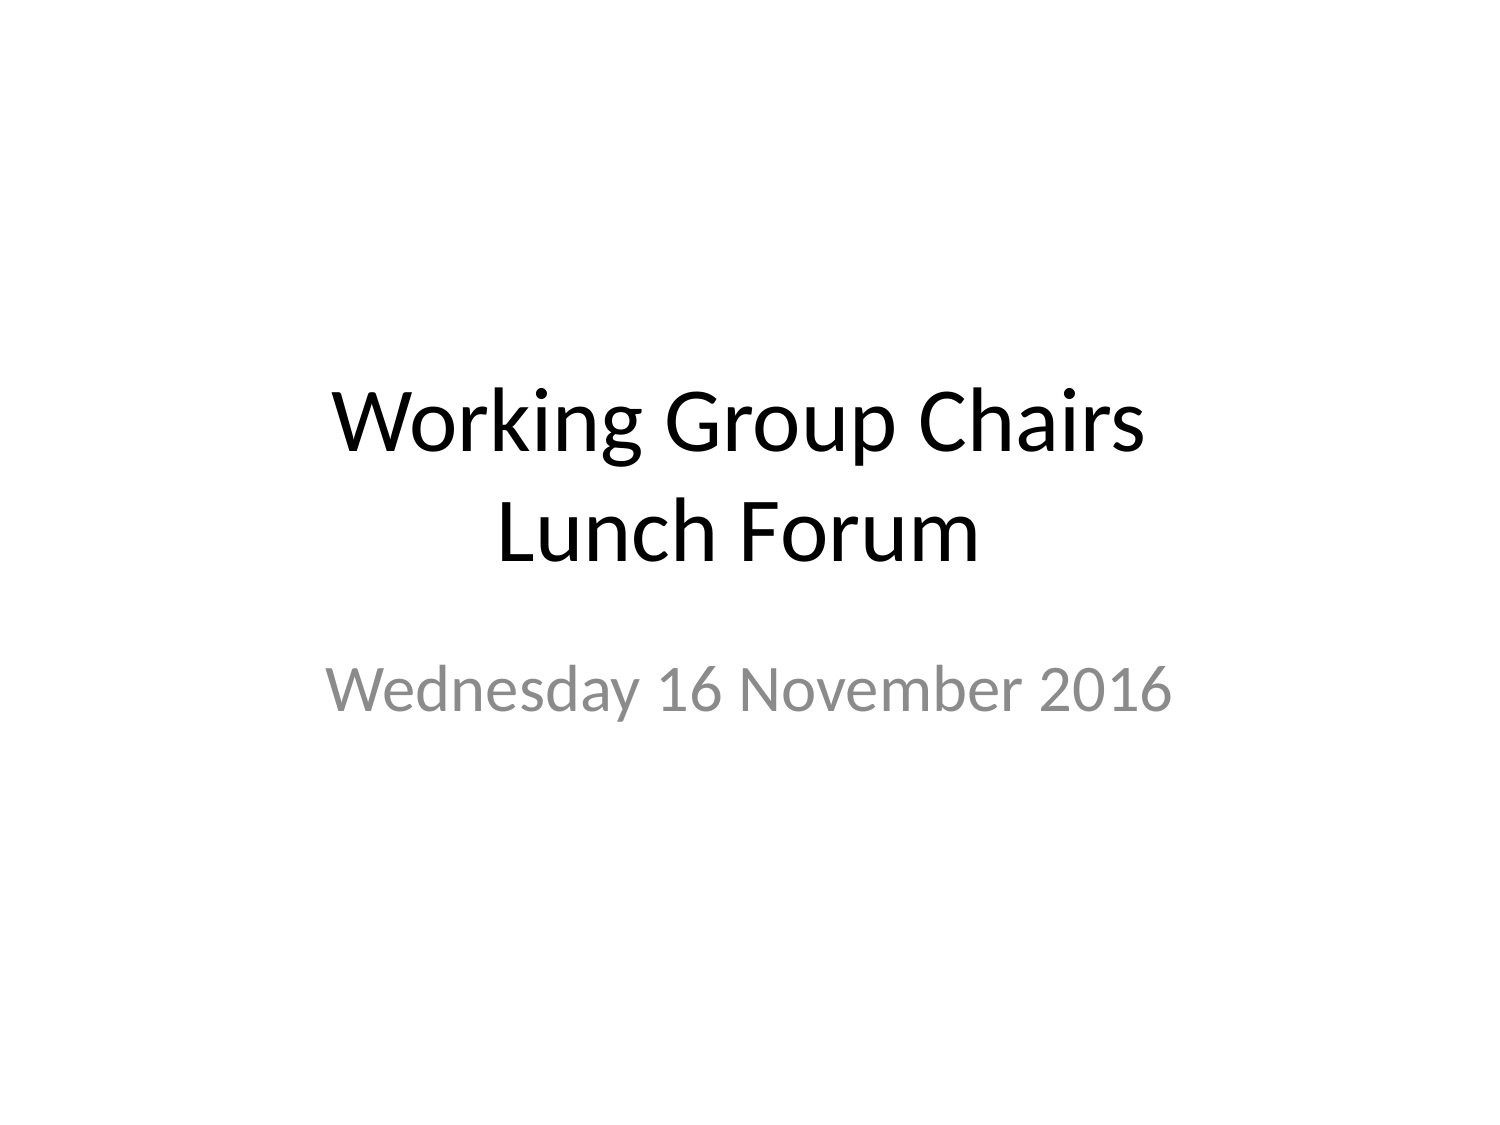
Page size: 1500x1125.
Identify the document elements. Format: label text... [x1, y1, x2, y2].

subtitle Wednesday 16 November 2016 [225, 637, 1275, 925]
title Working Group Chairs Lunch Forum [112, 349, 1388, 591]
